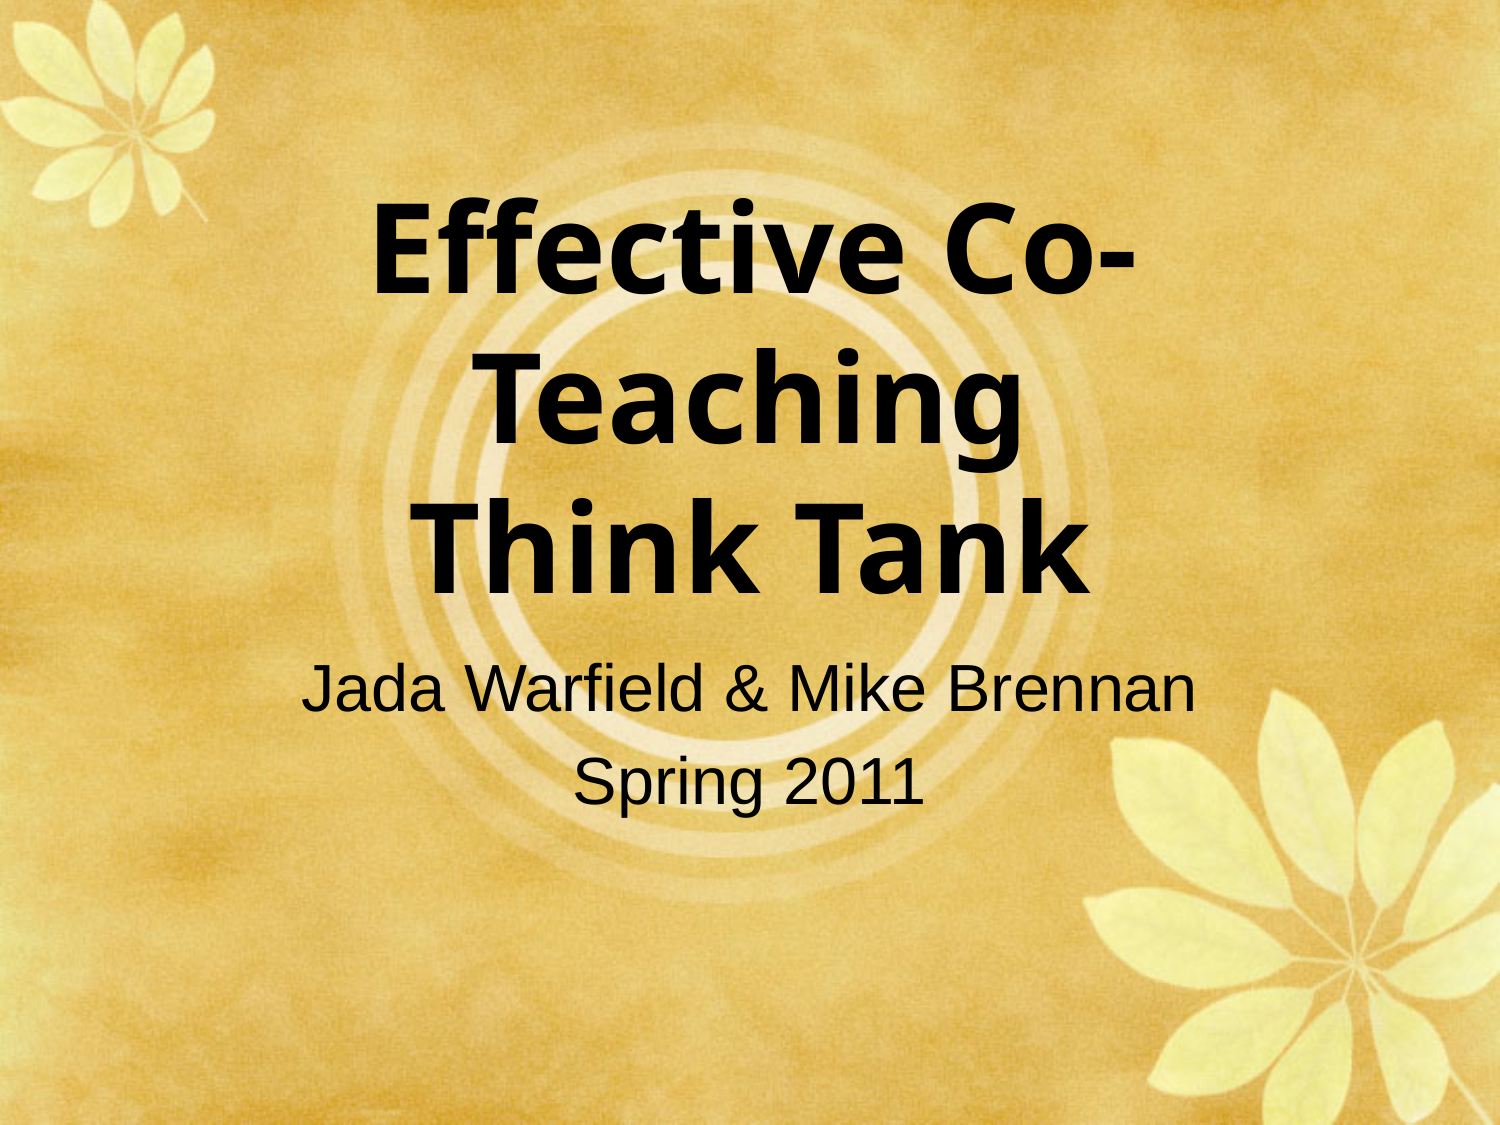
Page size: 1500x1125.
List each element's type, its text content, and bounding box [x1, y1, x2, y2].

picture [0, 0, 1500, 1125]
subtitle Jada Warfield & Mike Brennan Spring 2011 [224, 637, 1276, 926]
title Effective Co-Teaching Think Tank [112, 224, 1388, 563]
